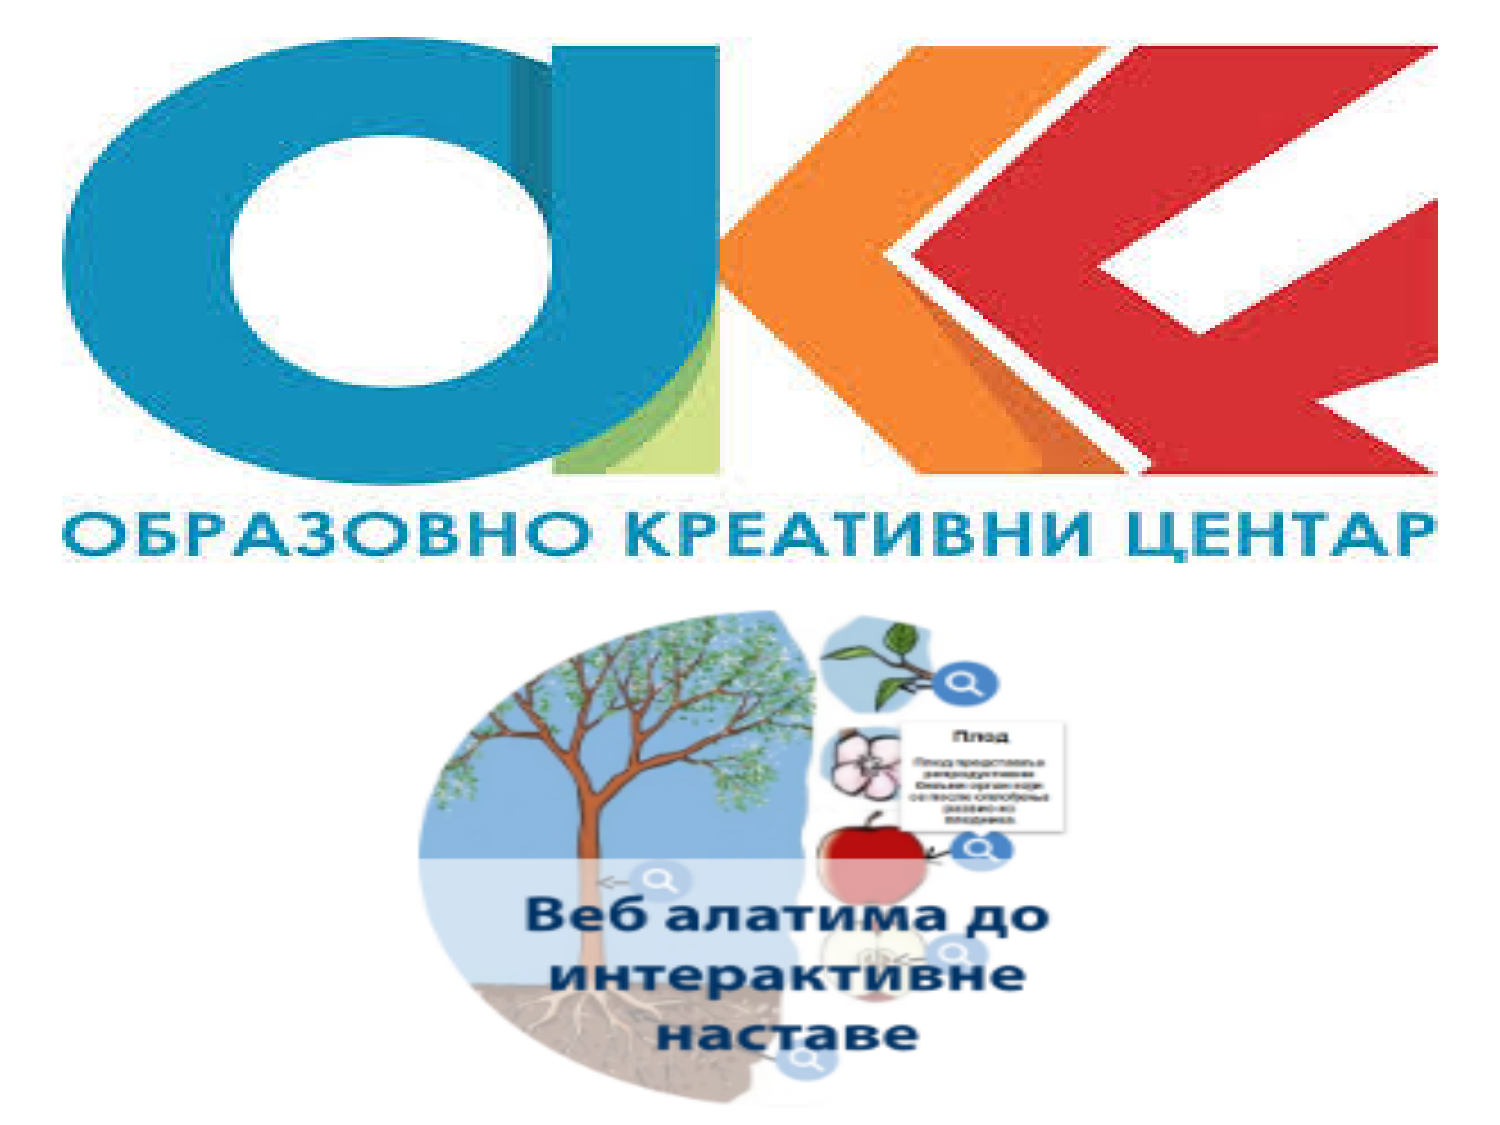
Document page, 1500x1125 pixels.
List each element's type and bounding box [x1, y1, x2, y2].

picture [387, 574, 1138, 1125]
picture [62, 37, 1438, 563]
